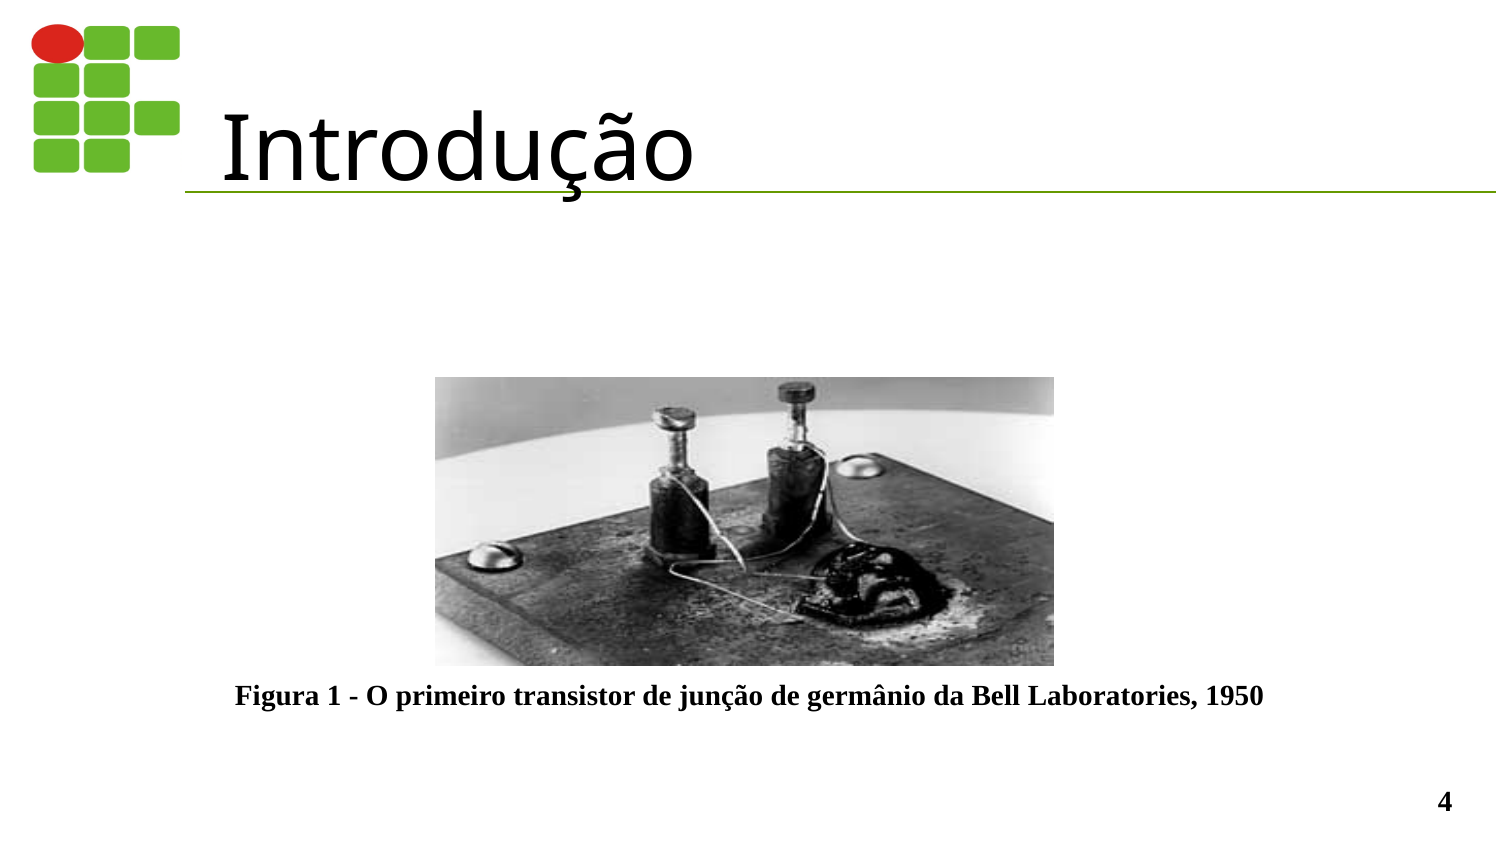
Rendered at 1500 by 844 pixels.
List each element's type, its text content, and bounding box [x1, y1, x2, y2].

picture [29, 23, 182, 174]
title Introdução [206, 26, 1468, 207]
picture [434, 377, 1055, 666]
text_box ‹#› [1155, 768, 1468, 825]
text_box Figura 1 - O primeiro transistor de junção de germânio da Bell Laboratories, 1950 [41, 668, 1459, 714]
